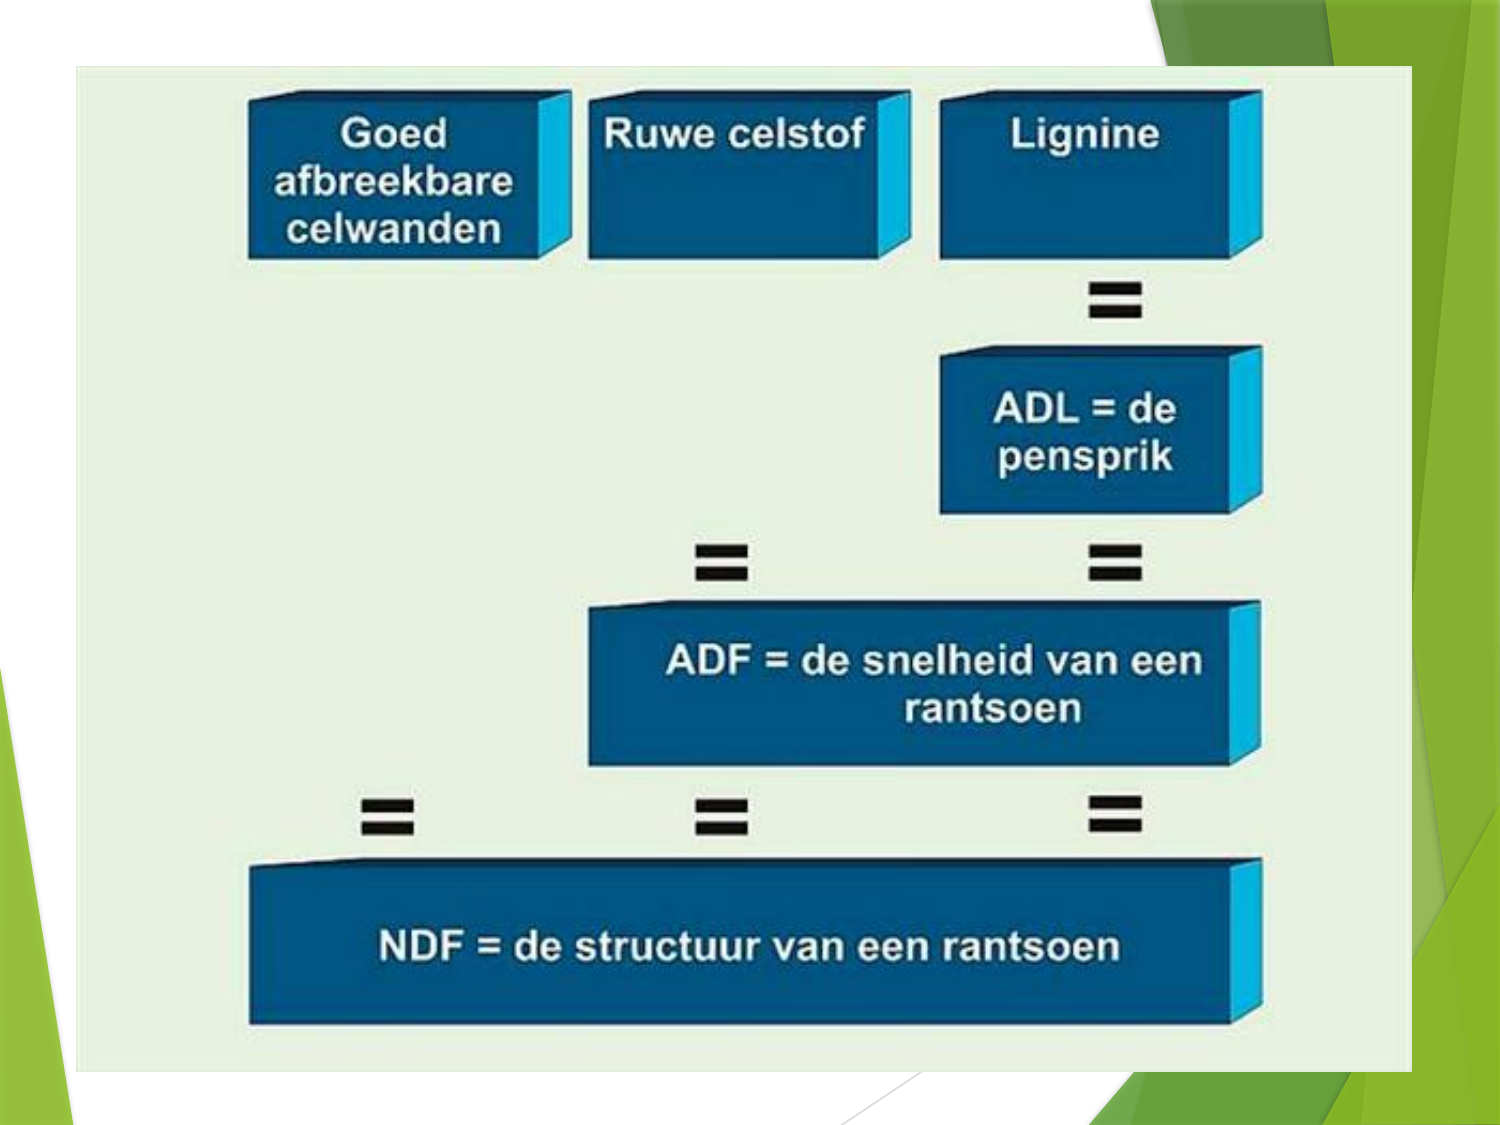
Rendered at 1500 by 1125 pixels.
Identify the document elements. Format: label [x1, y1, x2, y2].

list [76, 65, 1413, 1073]
